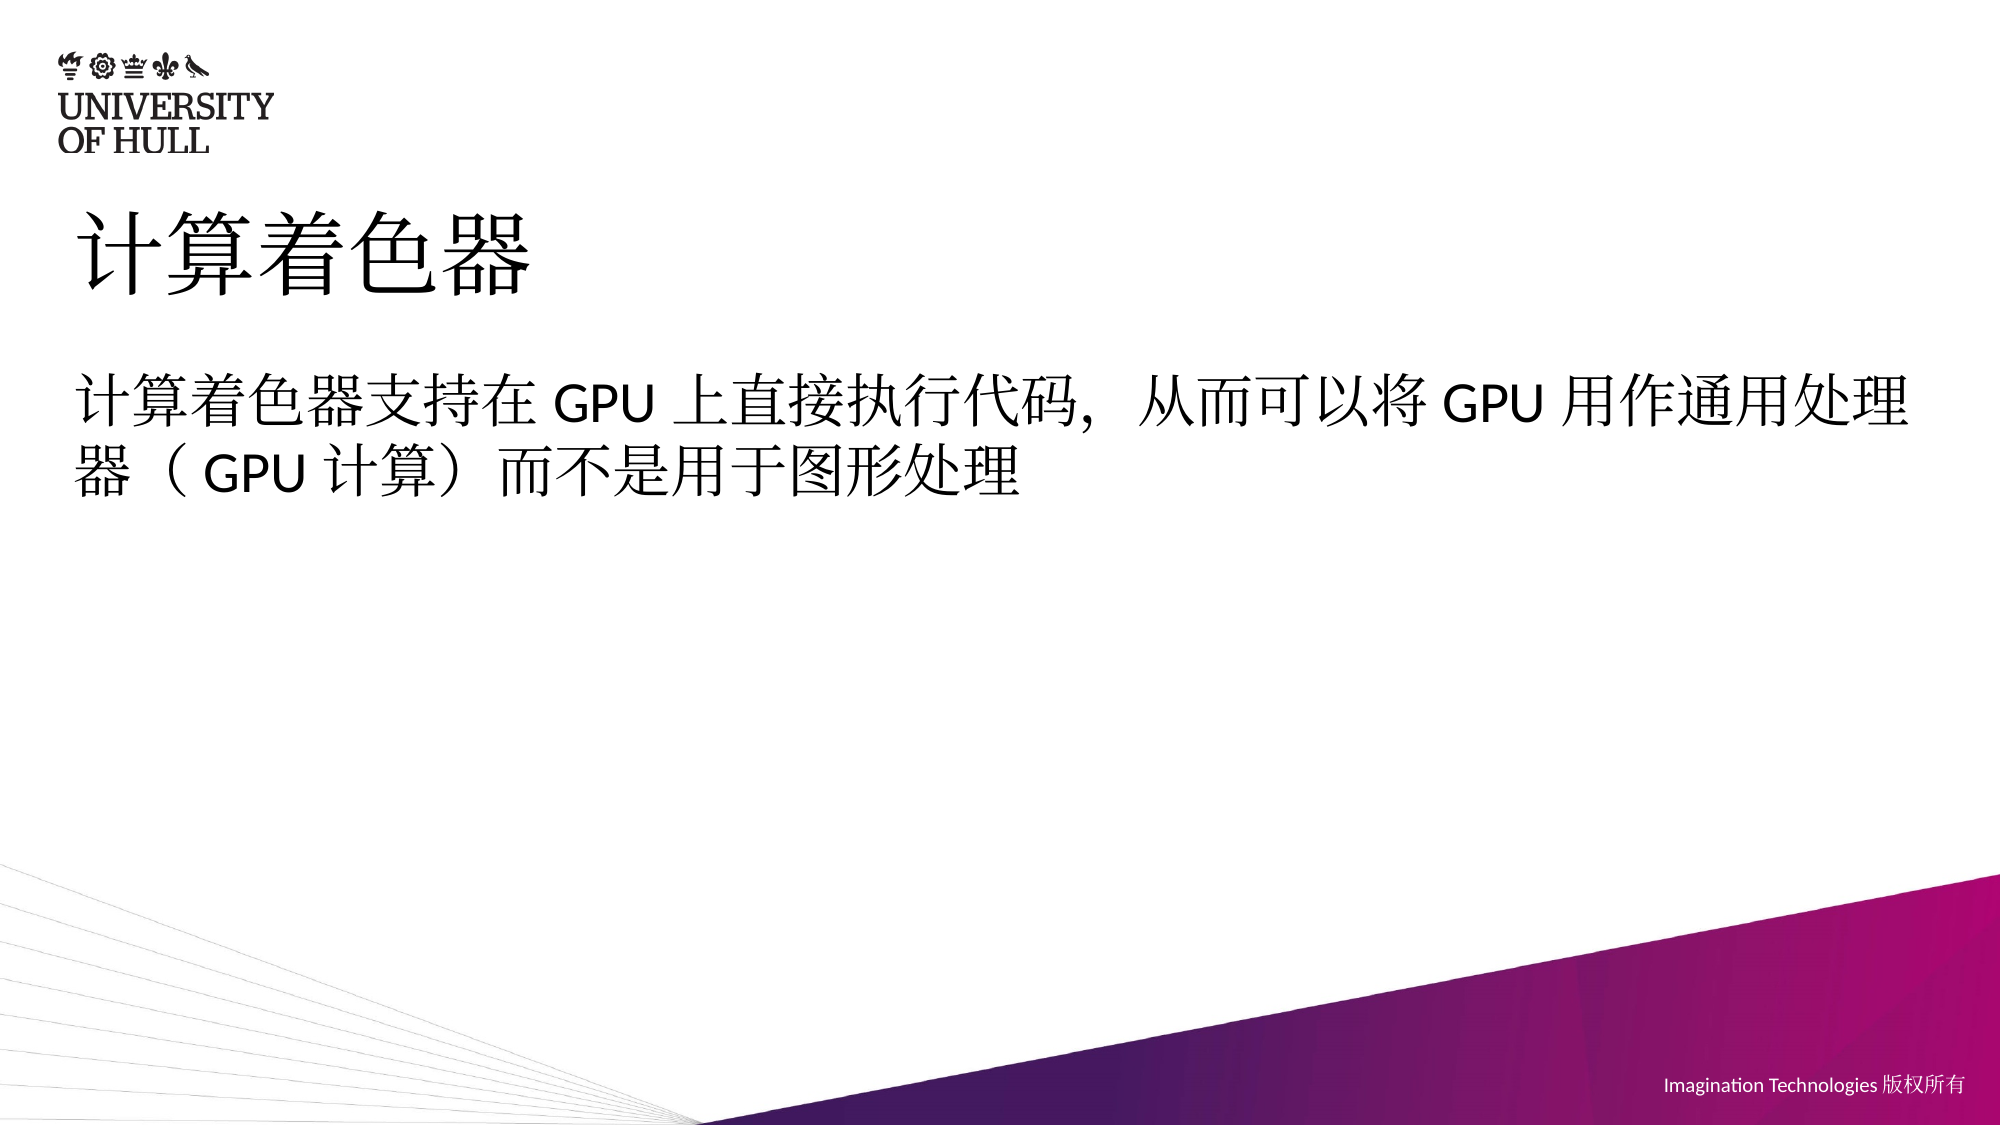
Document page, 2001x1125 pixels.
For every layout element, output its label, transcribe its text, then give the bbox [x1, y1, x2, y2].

list 计算着色器支持在GPU上直接执行代码，从而可以将GPU用作通用处理器（GPU计算）而不是用于图形处理 [57, 356, 1931, 1074]
title 计算着色器 [57, 178, 1931, 340]
picture [0, 0, 2000, 1125]
